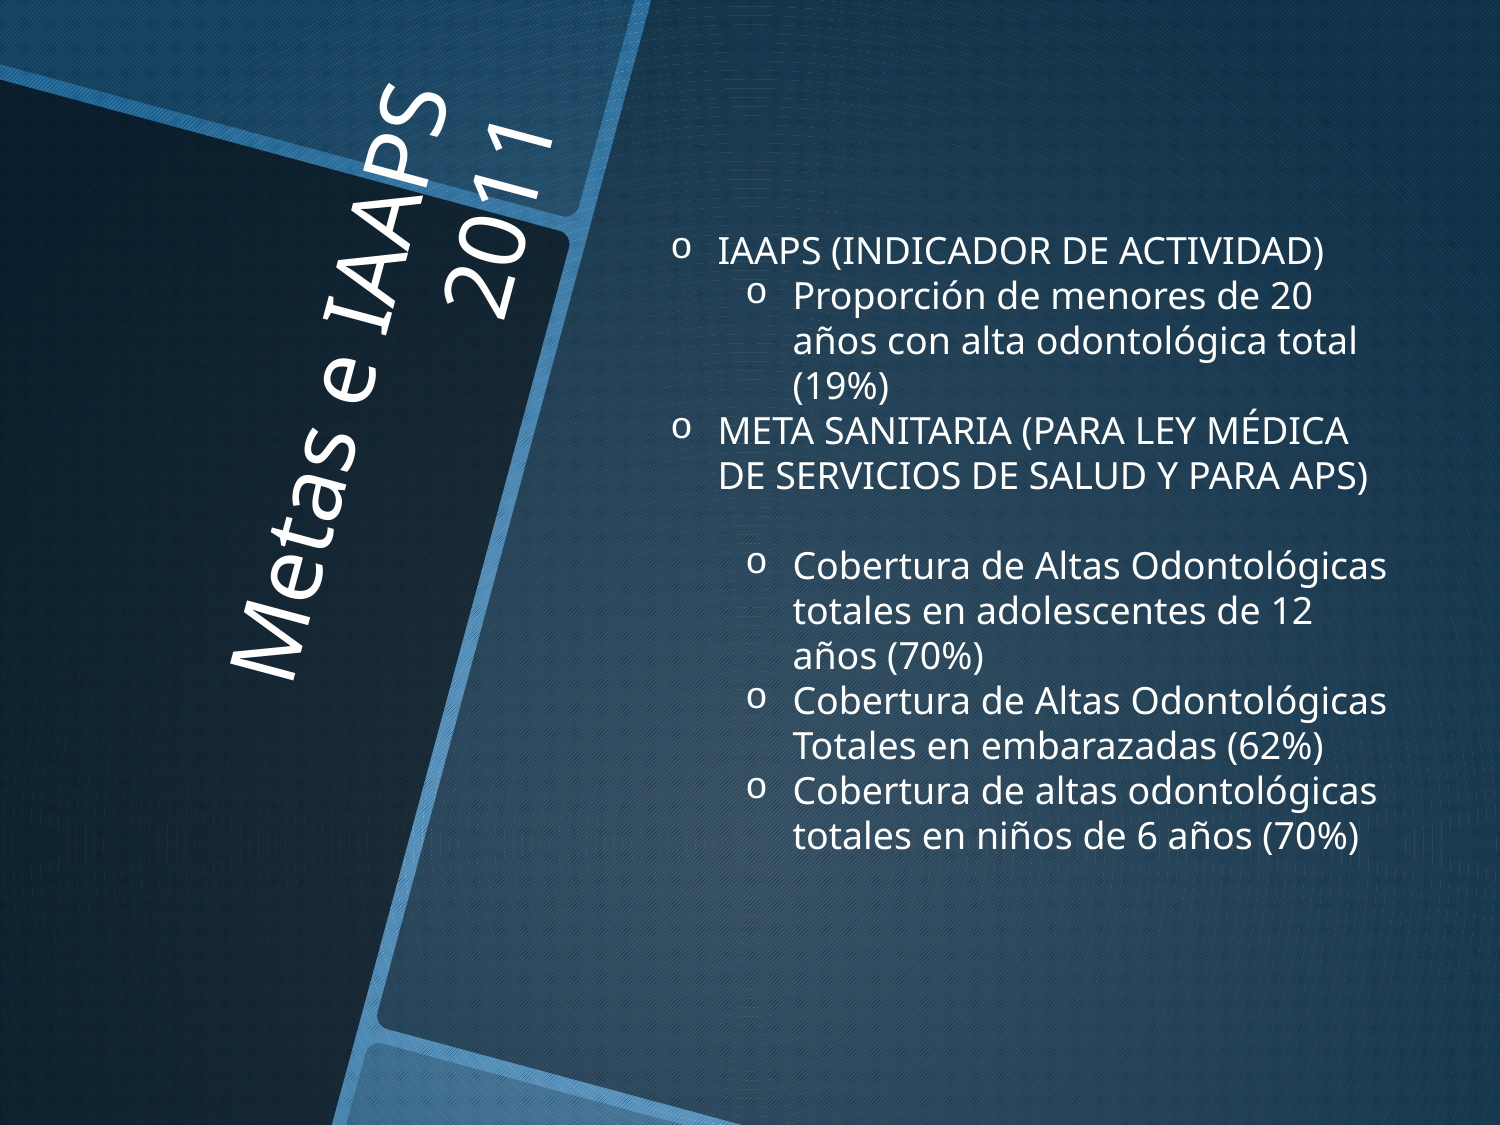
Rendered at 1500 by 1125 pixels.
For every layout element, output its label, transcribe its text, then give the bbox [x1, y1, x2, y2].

text_box IAAPS (INDICADOR DE ACTIVIDAD) Proporción de menores de 20 años con alta odontológica total (19%) META SANITARIA (PARA LEY MÉDICA DE SERVICIOS DE SALUD Y PARA APS) Cobertura de Altas Odontológicas totales en adolescentes de 12 años (70%) Cobertura de Altas Odontológicas Totales en embarazadas (62%) Cobertura de altas odontológicas totales en niños de 6 años (70%) [655, 219, 1412, 864]
title Metas e IAAPS 2011 [103, 42, 587, 918]
